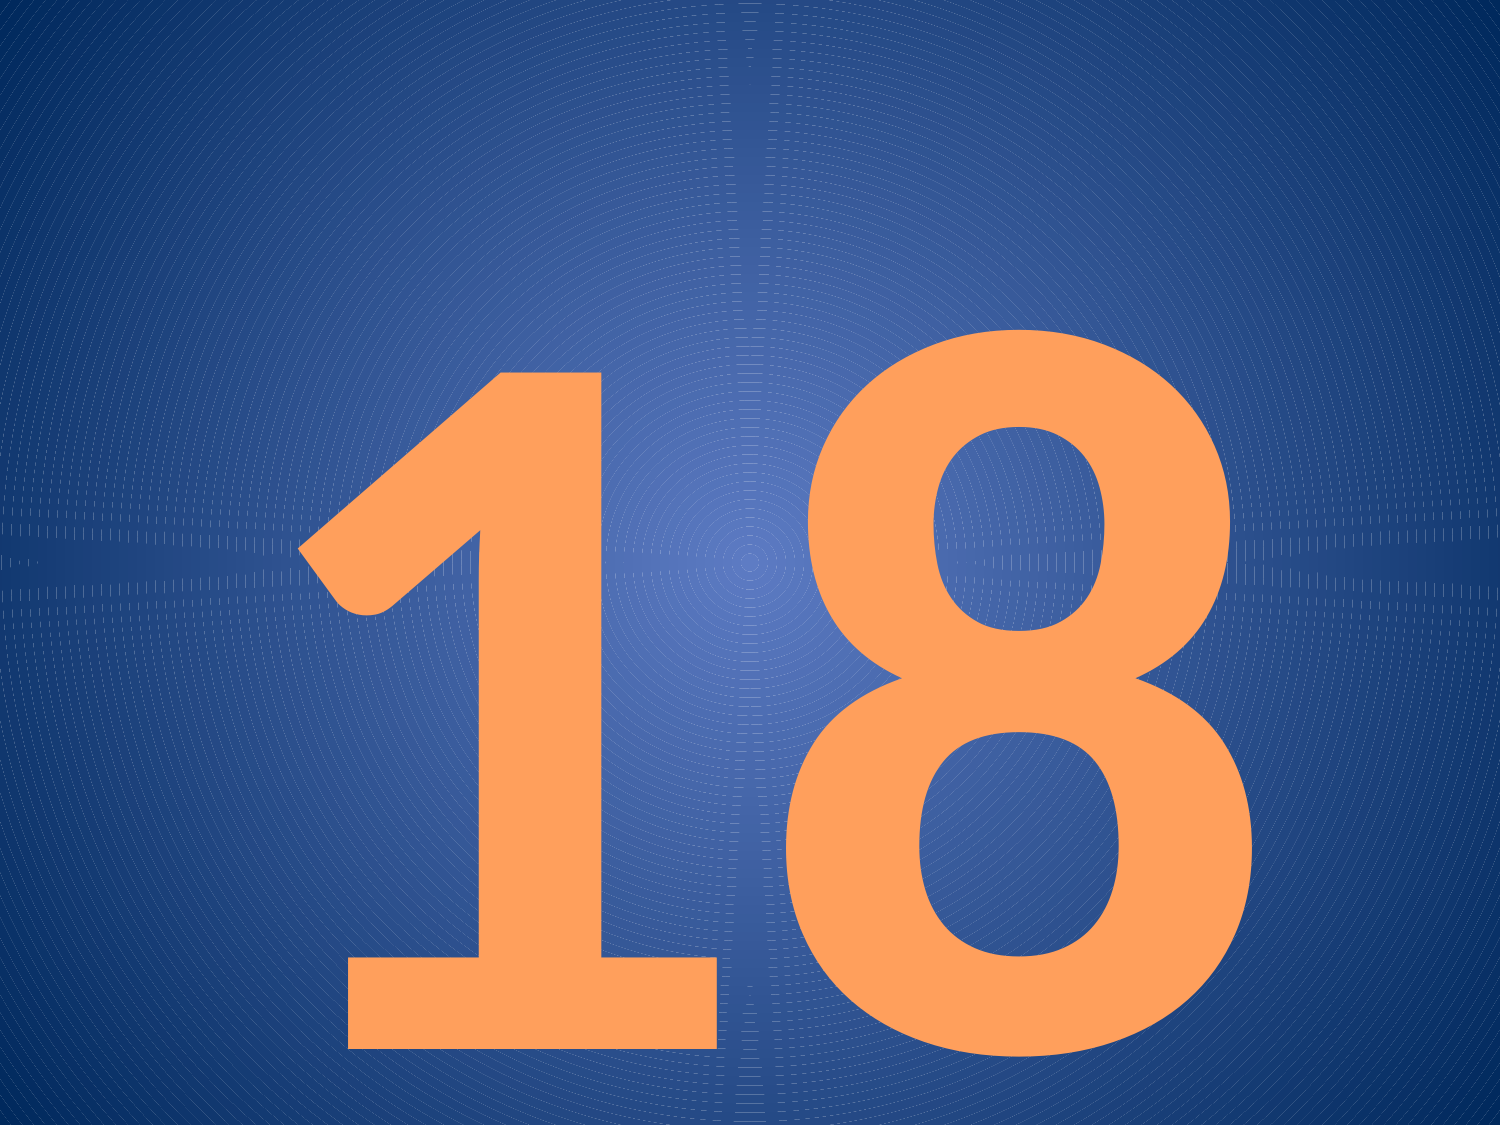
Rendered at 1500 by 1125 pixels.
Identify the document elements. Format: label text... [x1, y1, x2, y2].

text_box 18 [213, 0, 1300, 1125]
